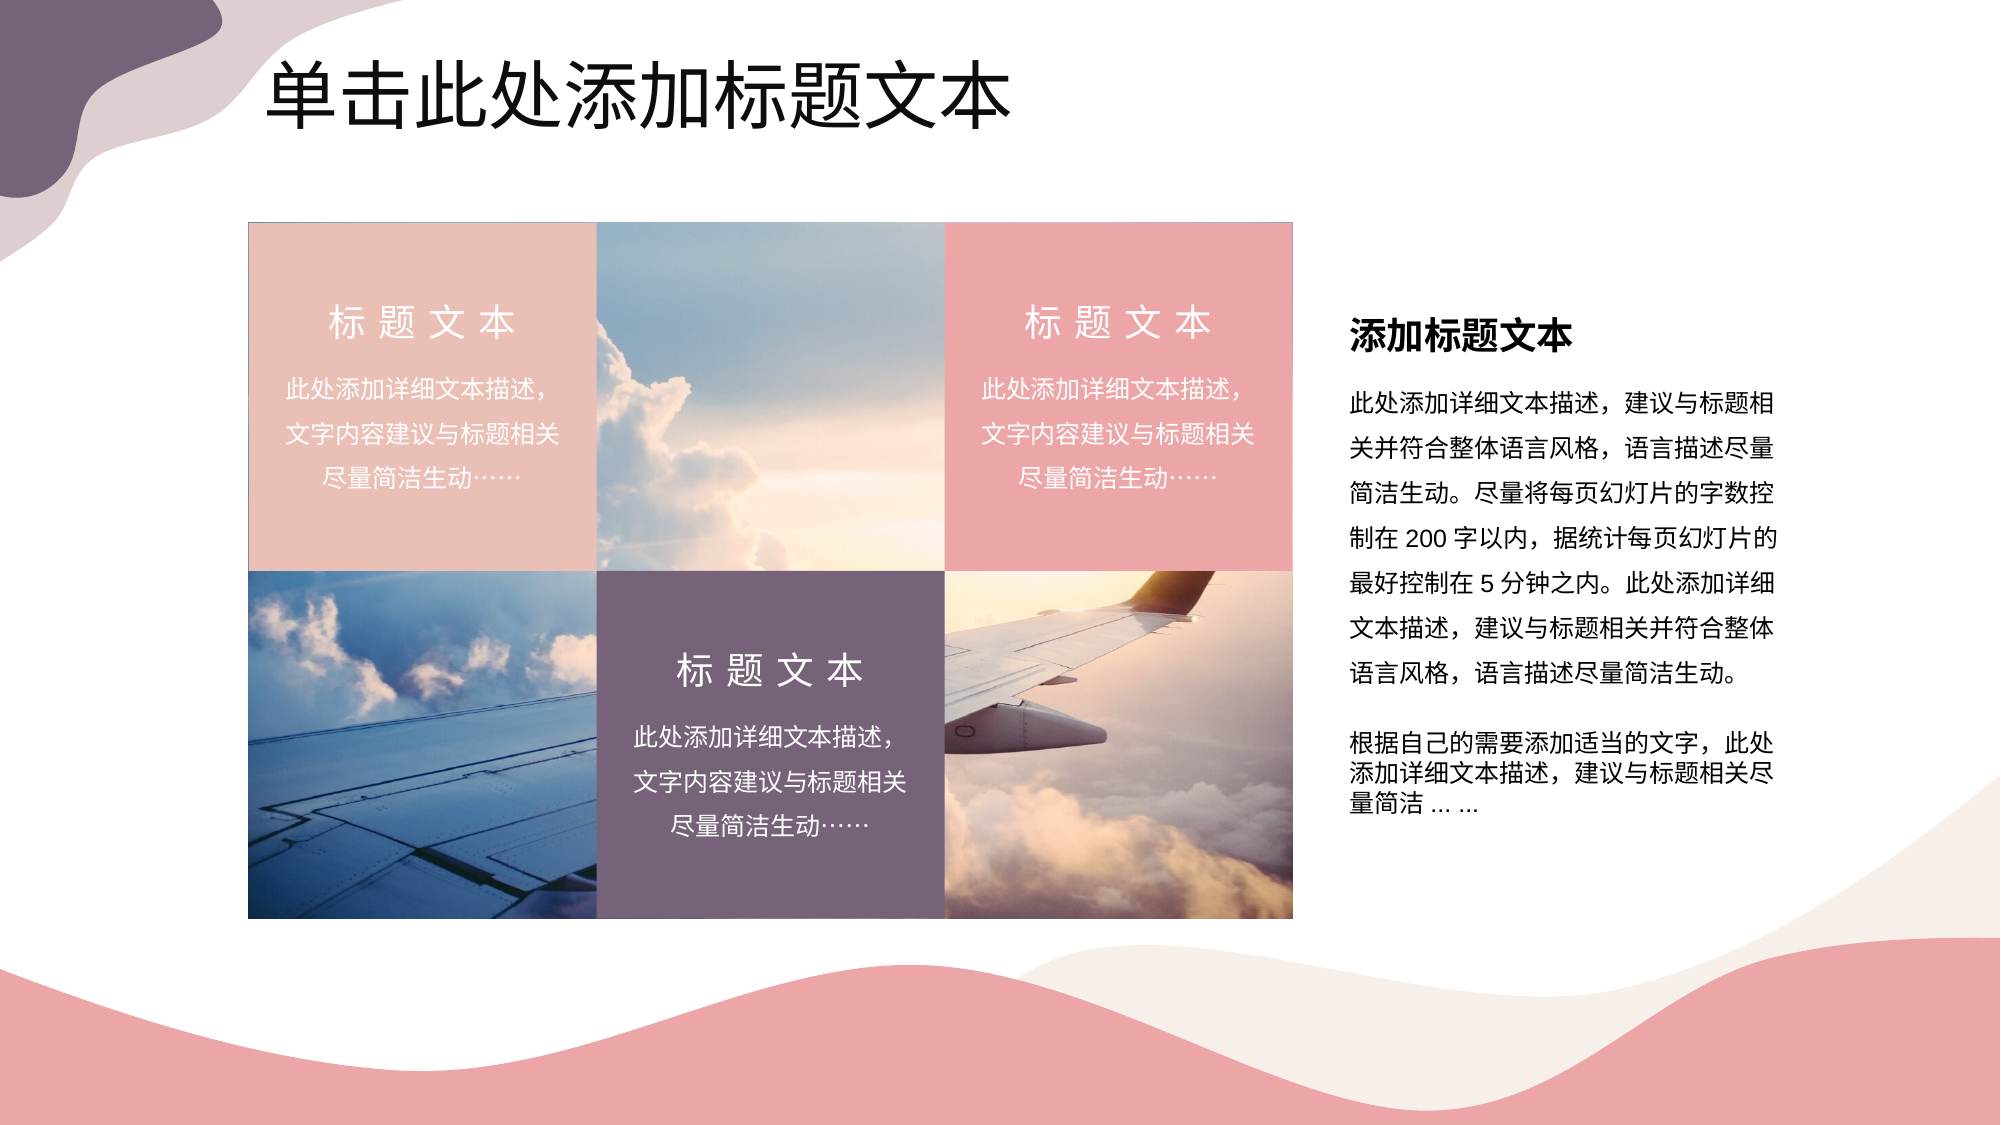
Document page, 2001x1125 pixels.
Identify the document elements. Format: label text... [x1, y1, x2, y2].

picture [248, 222, 1293, 919]
text_box 添加标题文本 [1334, 304, 1589, 365]
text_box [262, 291, 583, 503]
text_box 此处添加详细文本描述，建议与标题相关并符合整体语言风格，语言描述尽量简洁生动。尽量将每页幻灯片的字数控制在200字以内，据统计每页幻灯片的最好控制在5分钟之内。此处添加详细文本描述，建议与标题相关并符合整体语言风格，语言描述尽量简洁生动。 [1334, 365, 1807, 695]
text_box 单击此处添加标题文本 [248, 41, 1171, 147]
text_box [610, 639, 931, 851]
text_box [958, 291, 1279, 503]
text_box 根据自己的需要添加适当的文字，此处添加详细文本描述，建议与标题相关尽量简洁... ... [1334, 720, 1807, 825]
